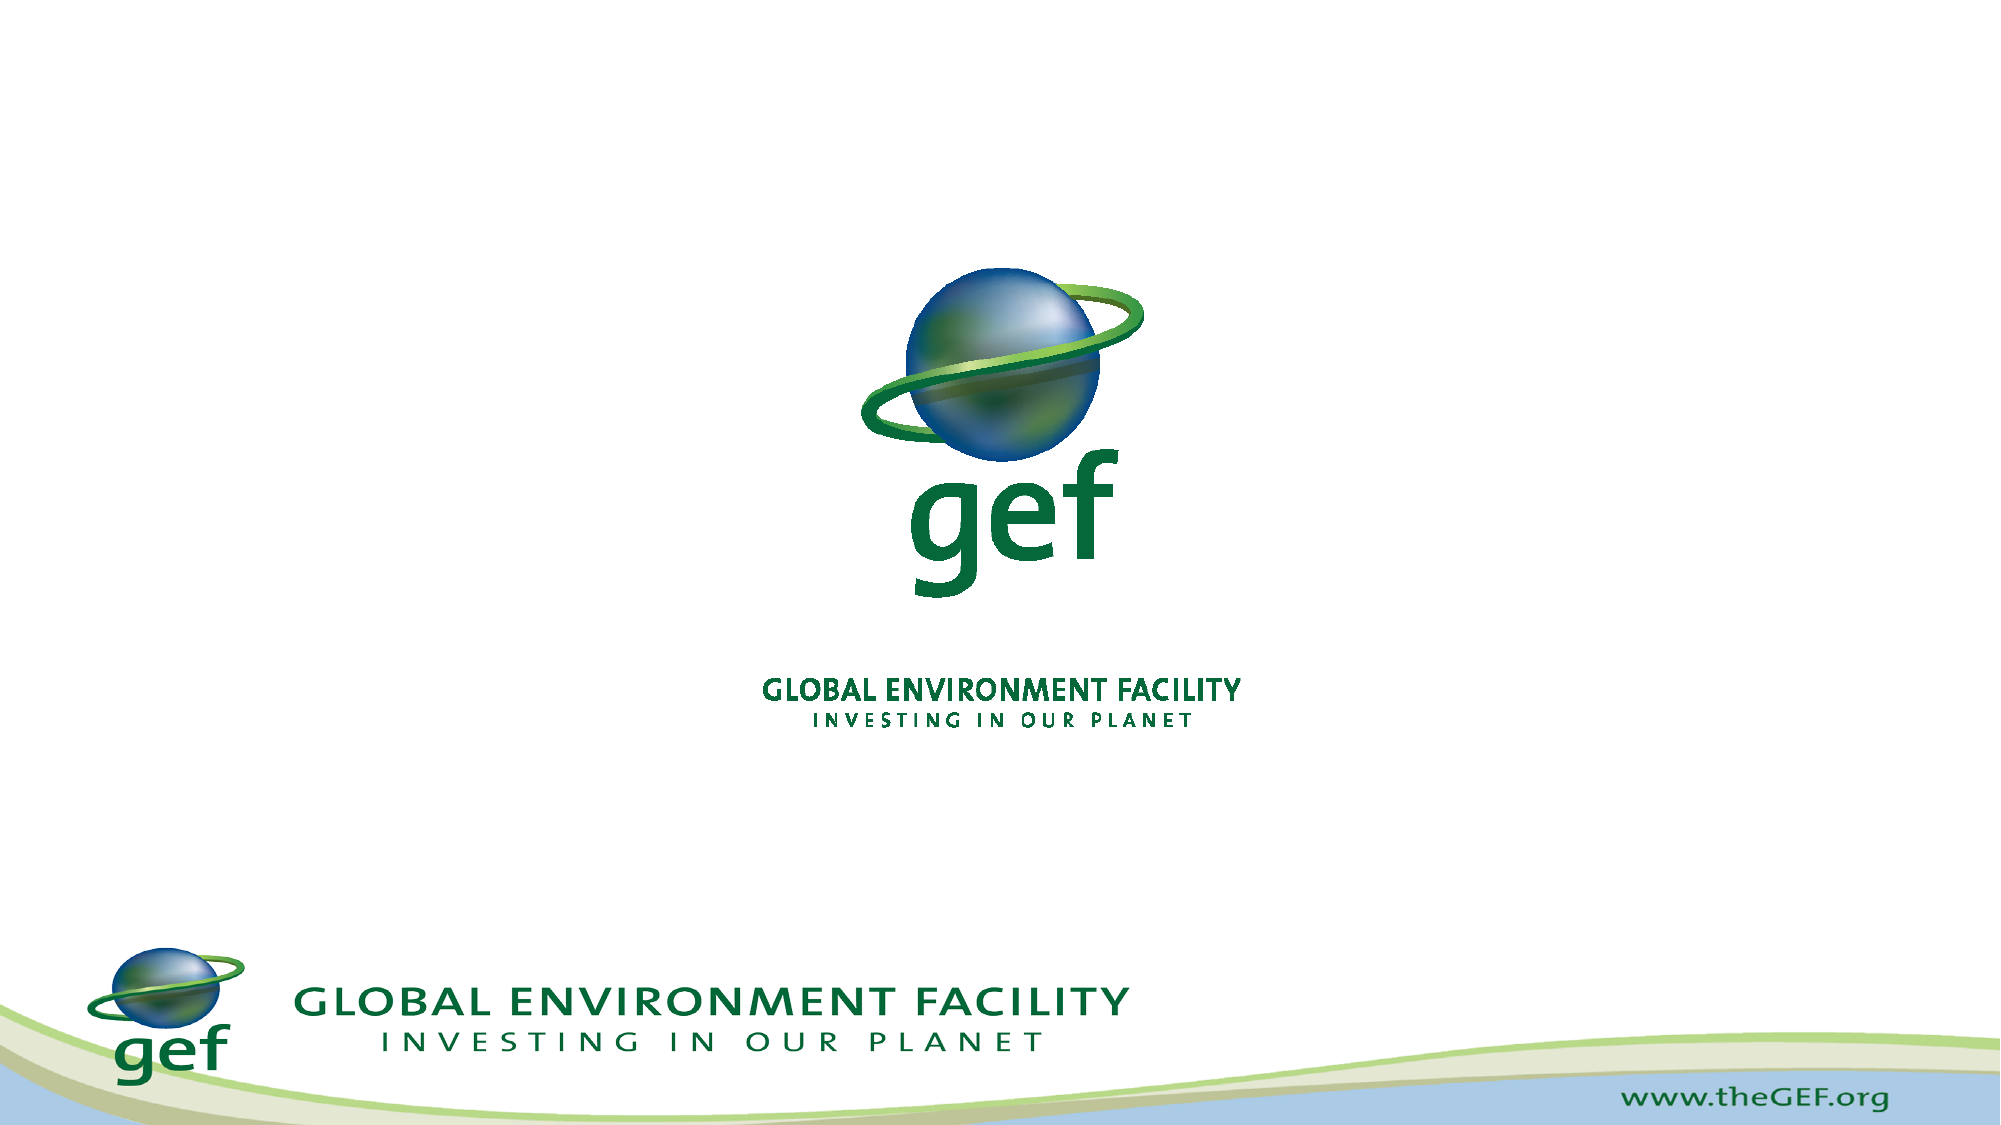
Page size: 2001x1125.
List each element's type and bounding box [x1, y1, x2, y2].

text_box [712, 162, 1287, 906]
picture [0, 920, 2000, 1125]
